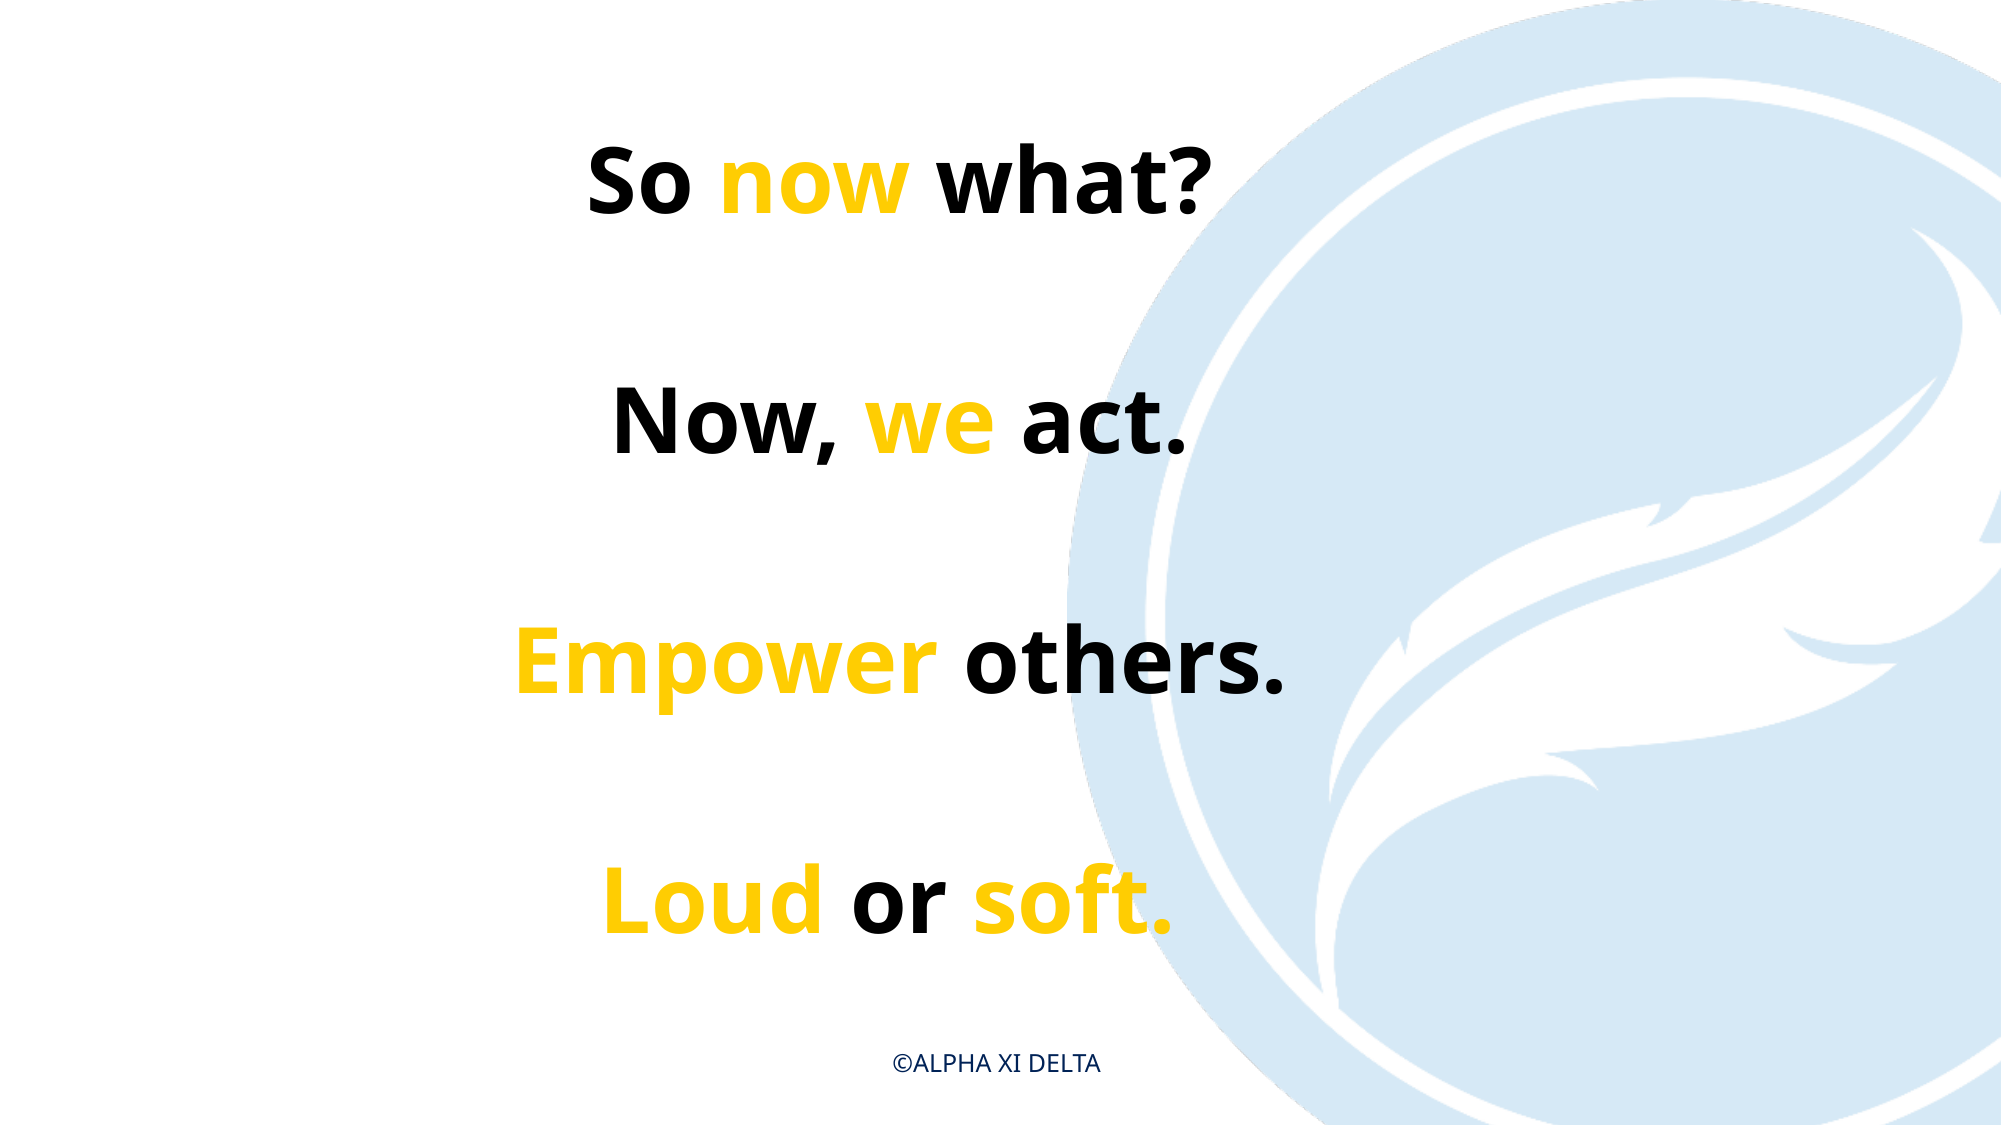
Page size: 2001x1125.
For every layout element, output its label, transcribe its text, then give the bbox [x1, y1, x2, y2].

footer ©ALPHA XI DELTA [137, 1032, 1863, 1092]
list So now what? Now, we act. Empower others. Loud or soft. [45, 127, 1755, 998]
